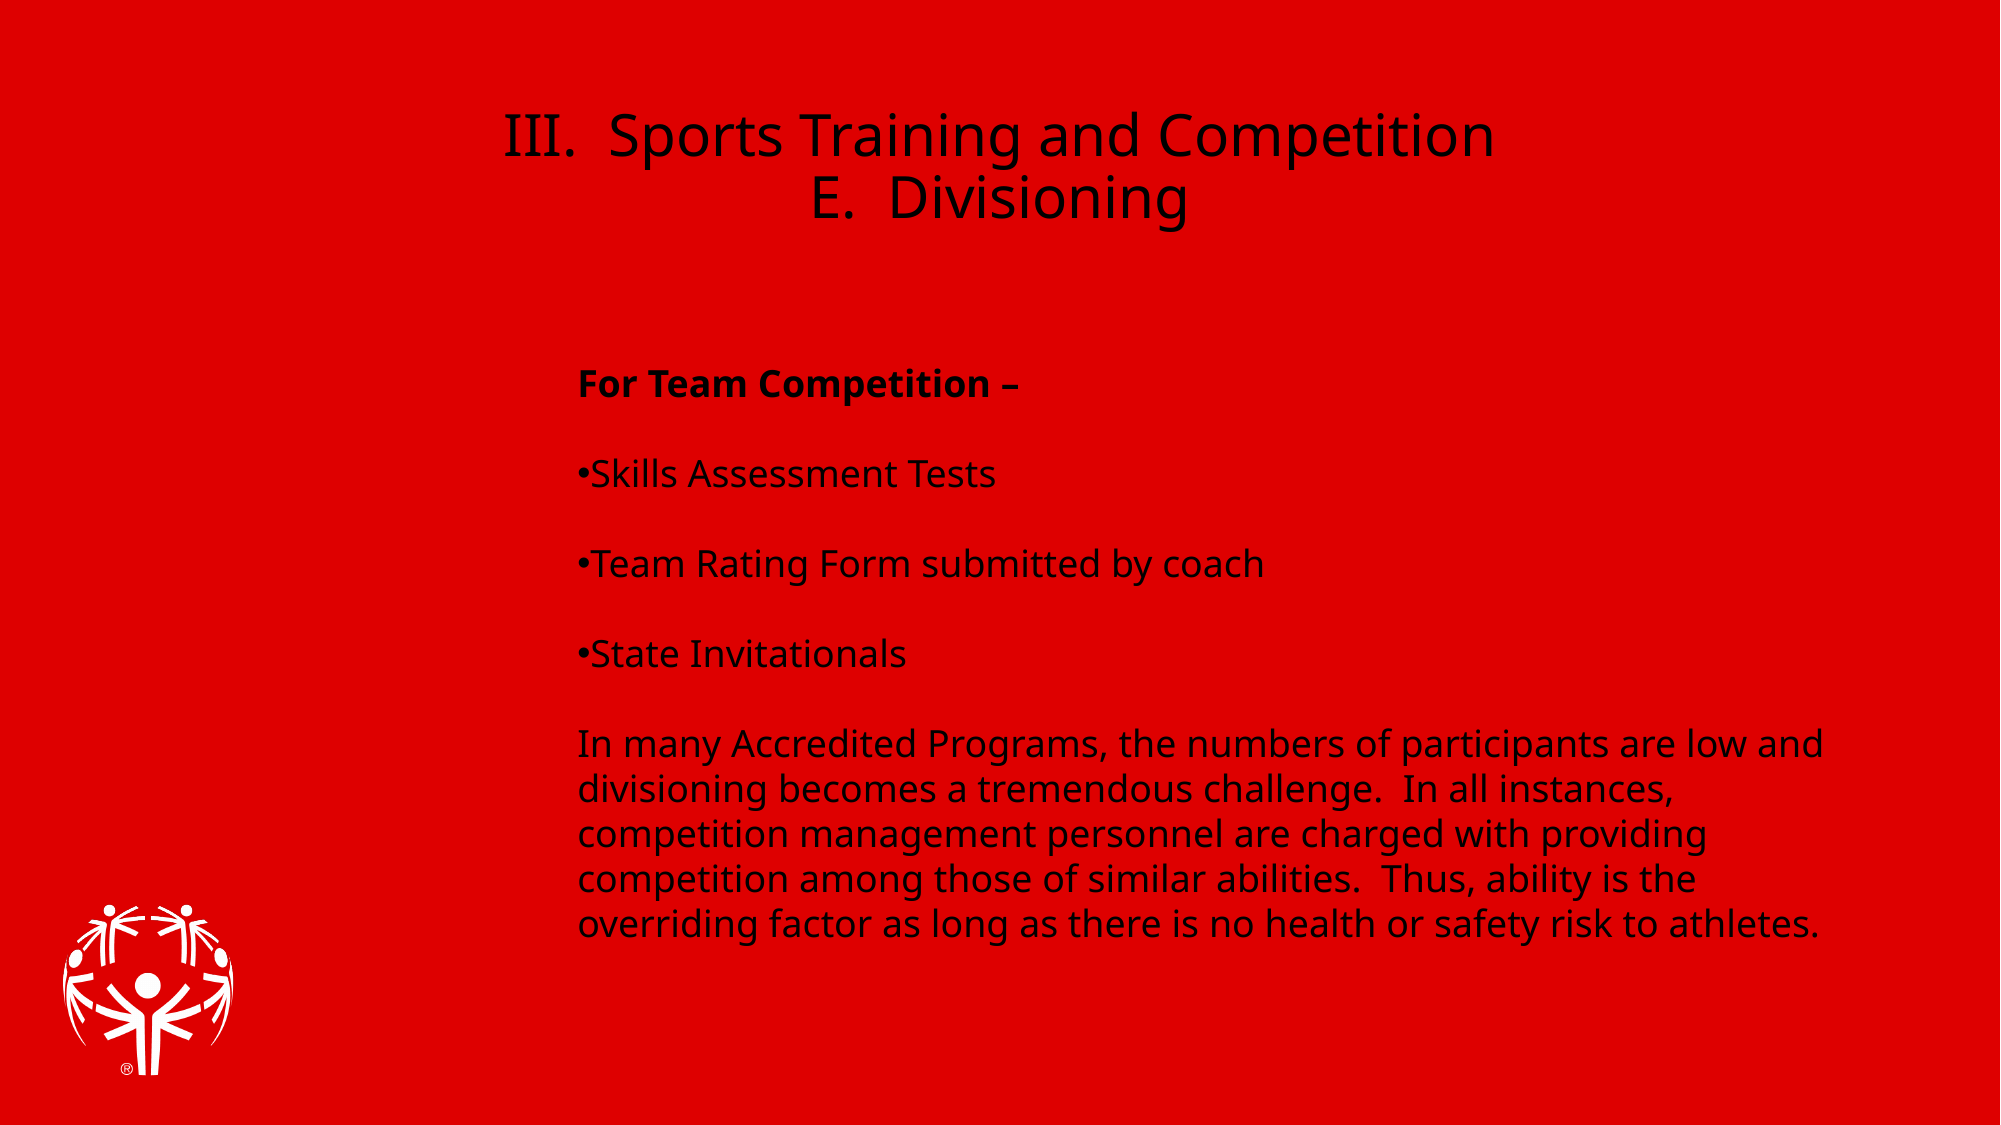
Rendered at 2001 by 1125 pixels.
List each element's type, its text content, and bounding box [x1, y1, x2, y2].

title III. Sports Training and Competition E. Divisioning [137, 59, 1863, 278]
text_box For Team Competition – Skills Assessment Tests Team Rating Form submitted by coach State Invitationals In many Accredited Programs, the numbers of participants are low and divisioning becomes a tremendous challenge. In all instances, competition management personnel are charged with providing competition among those of similar abilities. Thus, ability is the overriding factor as long as there is no health or safety risk to athletes. [562, 352, 1863, 952]
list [0, 881, 287, 1098]
